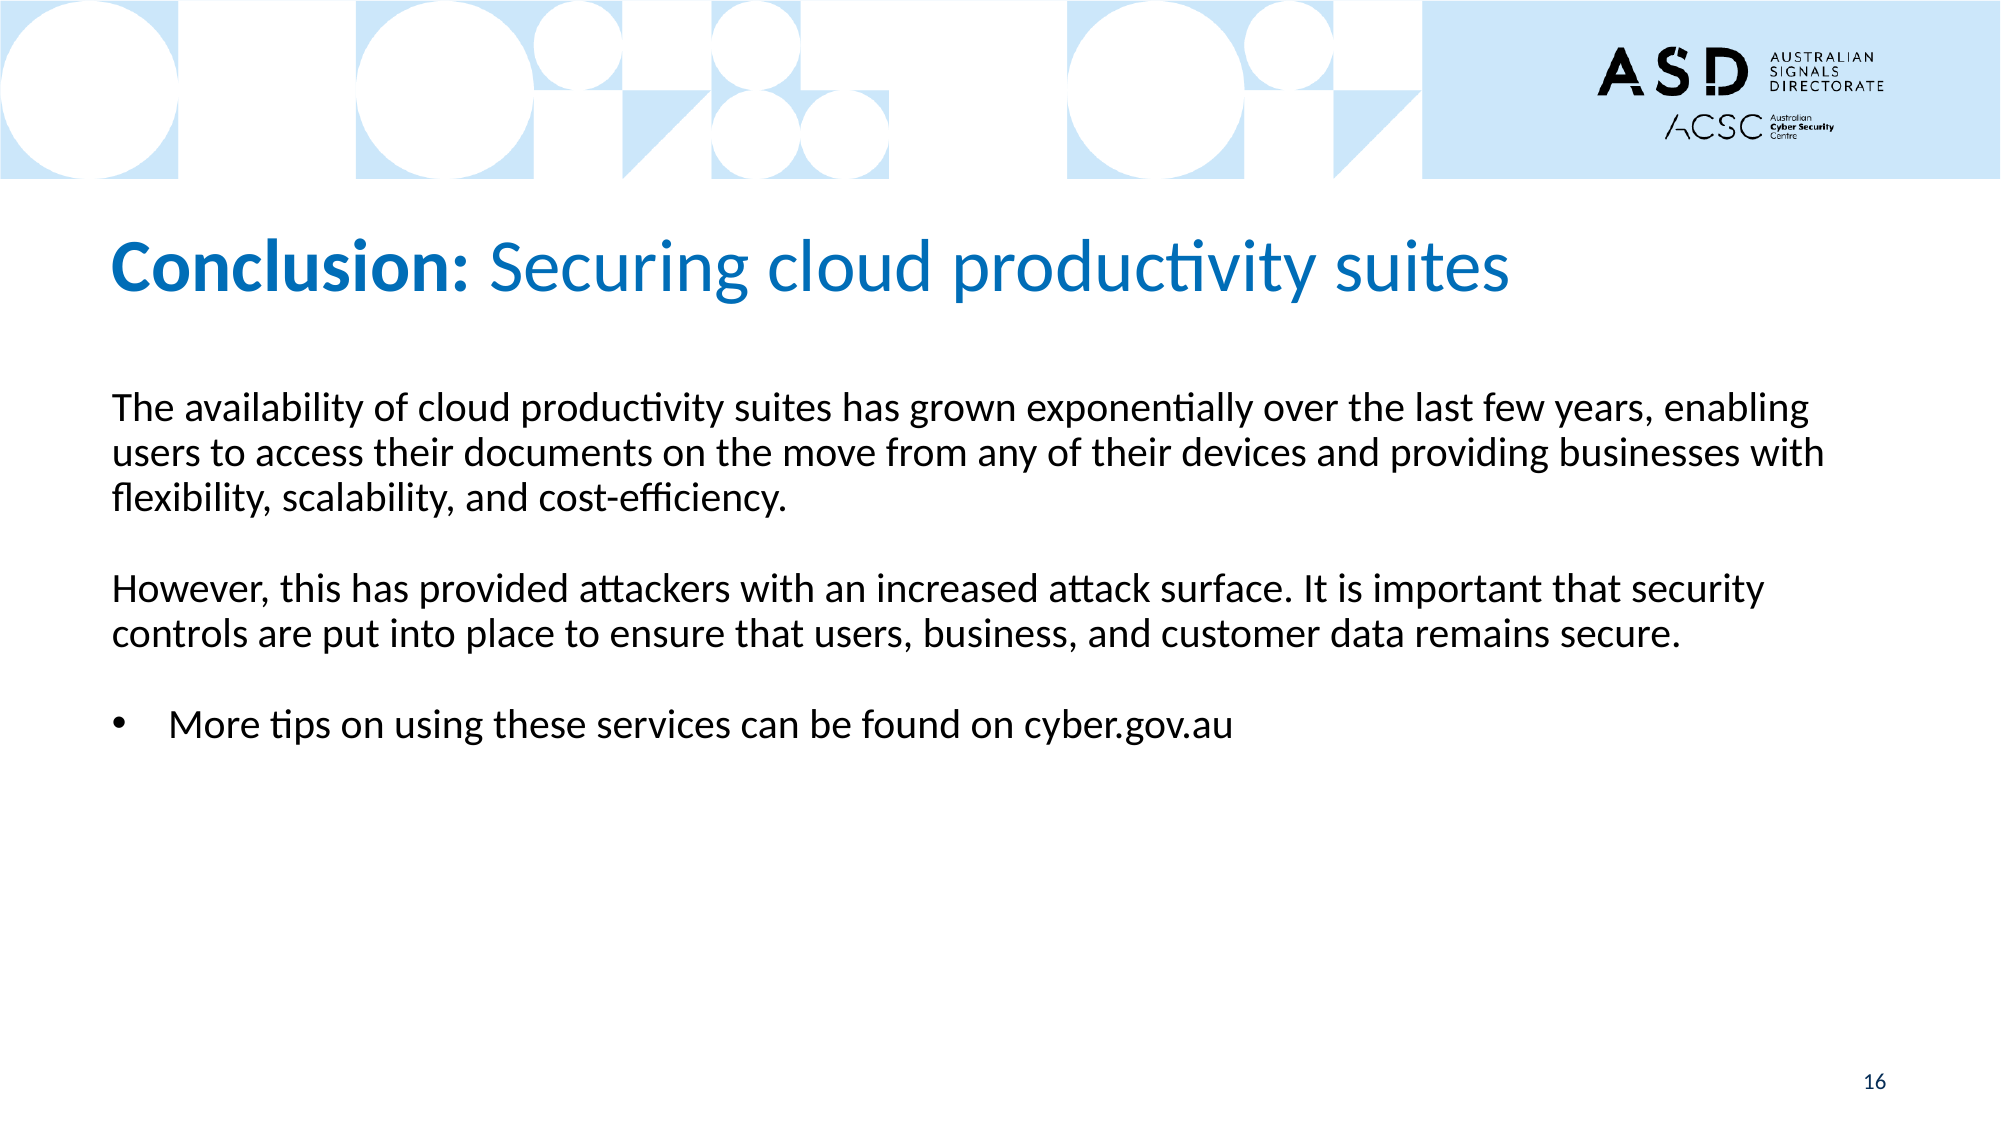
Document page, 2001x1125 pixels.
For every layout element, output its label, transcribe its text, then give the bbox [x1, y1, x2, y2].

slide_number 16 [1799, 1050, 1902, 1111]
title Conclusion: Securing cloud productivity suites [96, 207, 1902, 328]
picture [0, 0, 2001, 179]
list The availability of cloud productivity suites has grown exponentially over the last few years, enabling users to access their documents on the move from any of their devices and providing businesses with flexibility, scalability, and cost-efficiency. However, this has provided attackers with an increased attack surface. It is important that security controls are put into place to ensure that users, business, and customer data remains secure. More tips on using these services can be found on cyber.gov.au [96, 378, 1902, 1007]
